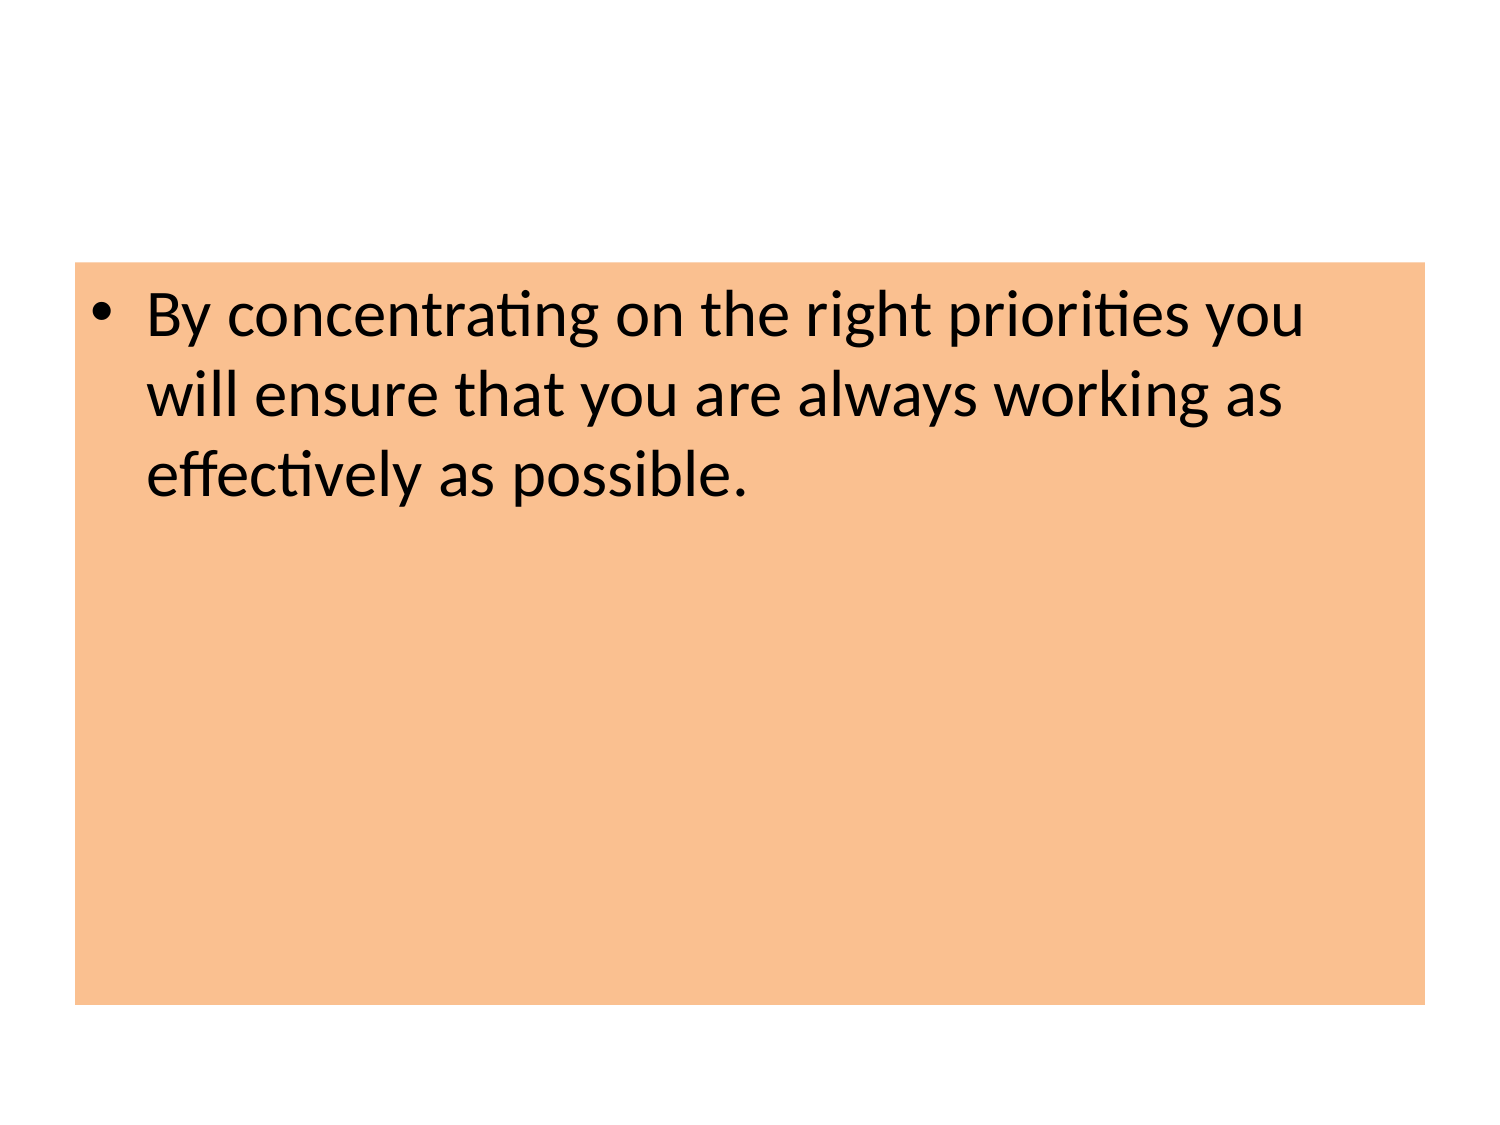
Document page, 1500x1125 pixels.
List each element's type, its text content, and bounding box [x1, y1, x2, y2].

list By concentrating on the right priorities you will ensure that you are always working as effectively as possible. [75, 262, 1425, 1005]
